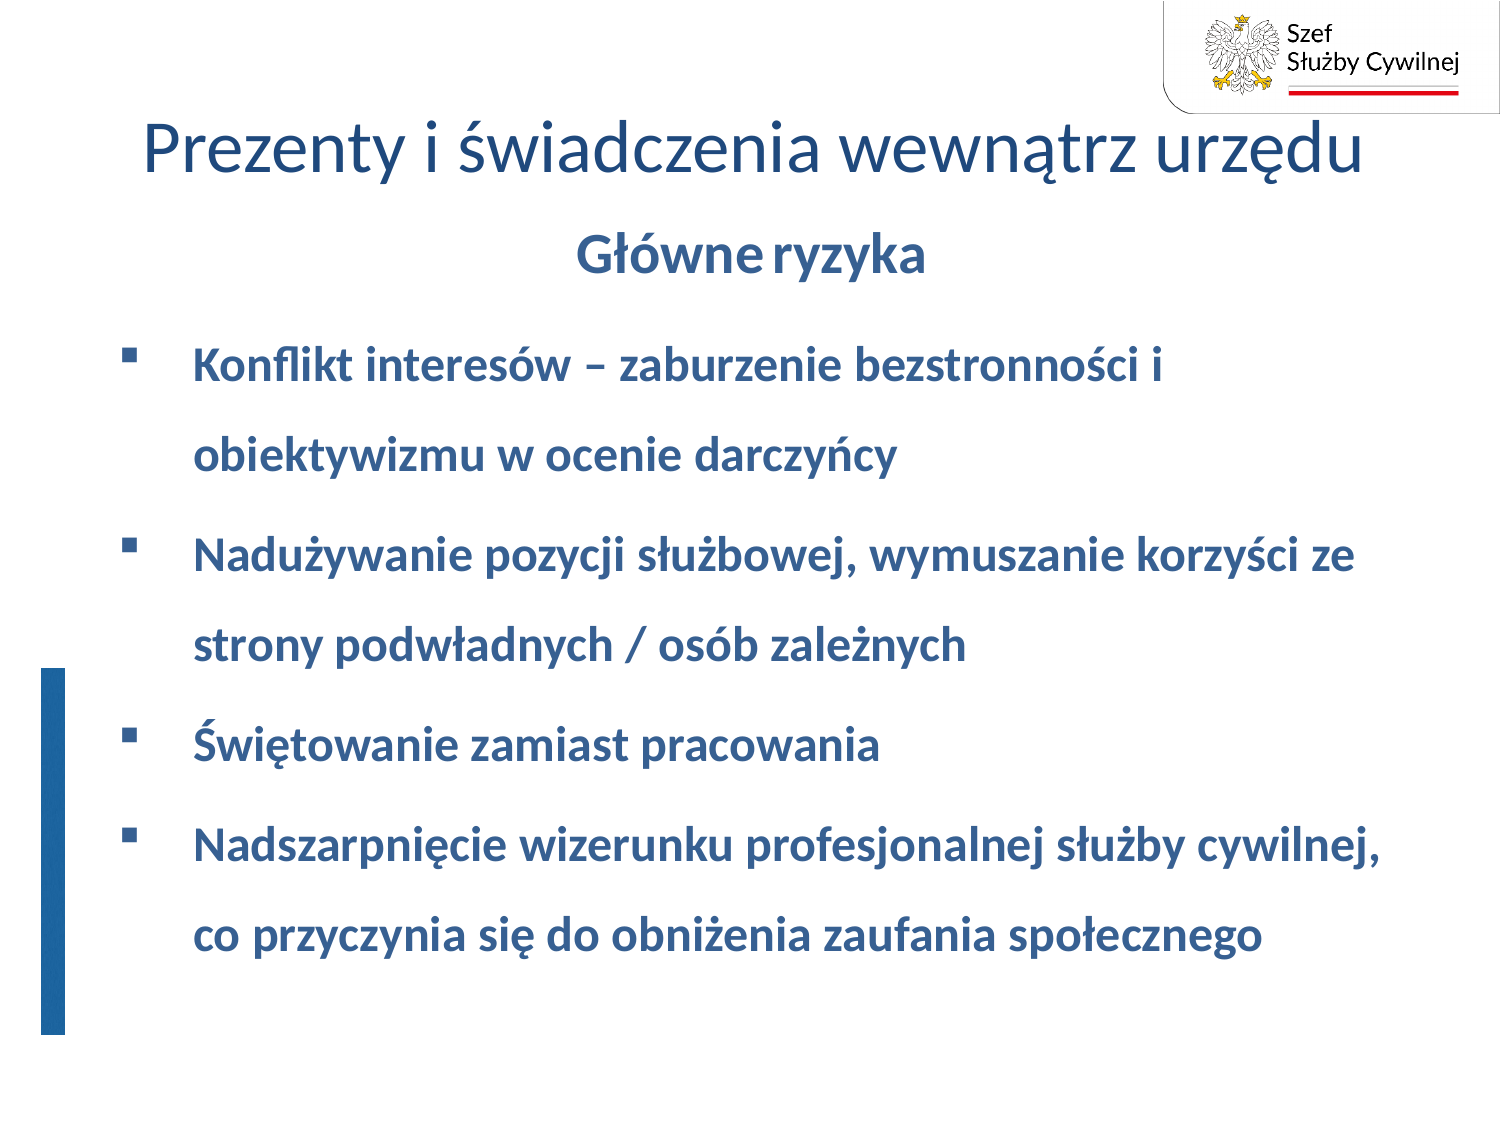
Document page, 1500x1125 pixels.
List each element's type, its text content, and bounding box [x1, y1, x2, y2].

picture [41, 668, 65, 1035]
text_box Konflikt interesów – zaburzenie bezstronności i obiektywizmu w ocenie darczyńcy Nadużywanie pozycji służbowej, wymuszanie korzyści ze strony podwładnych / osób zależnych Świętowanie zamiast pracowania Nadszarpnięcie wizerunku profesjonalnej służby cywilnej, co przyczynia się do obniżenia zaufania społecznego [103, 293, 1405, 991]
picture [1163, 0, 1500, 114]
title Prezenty i świadczenia wewnątrz urzędu [104, 90, 1404, 215]
text_box Główne ryzyka [562, 208, 943, 293]
